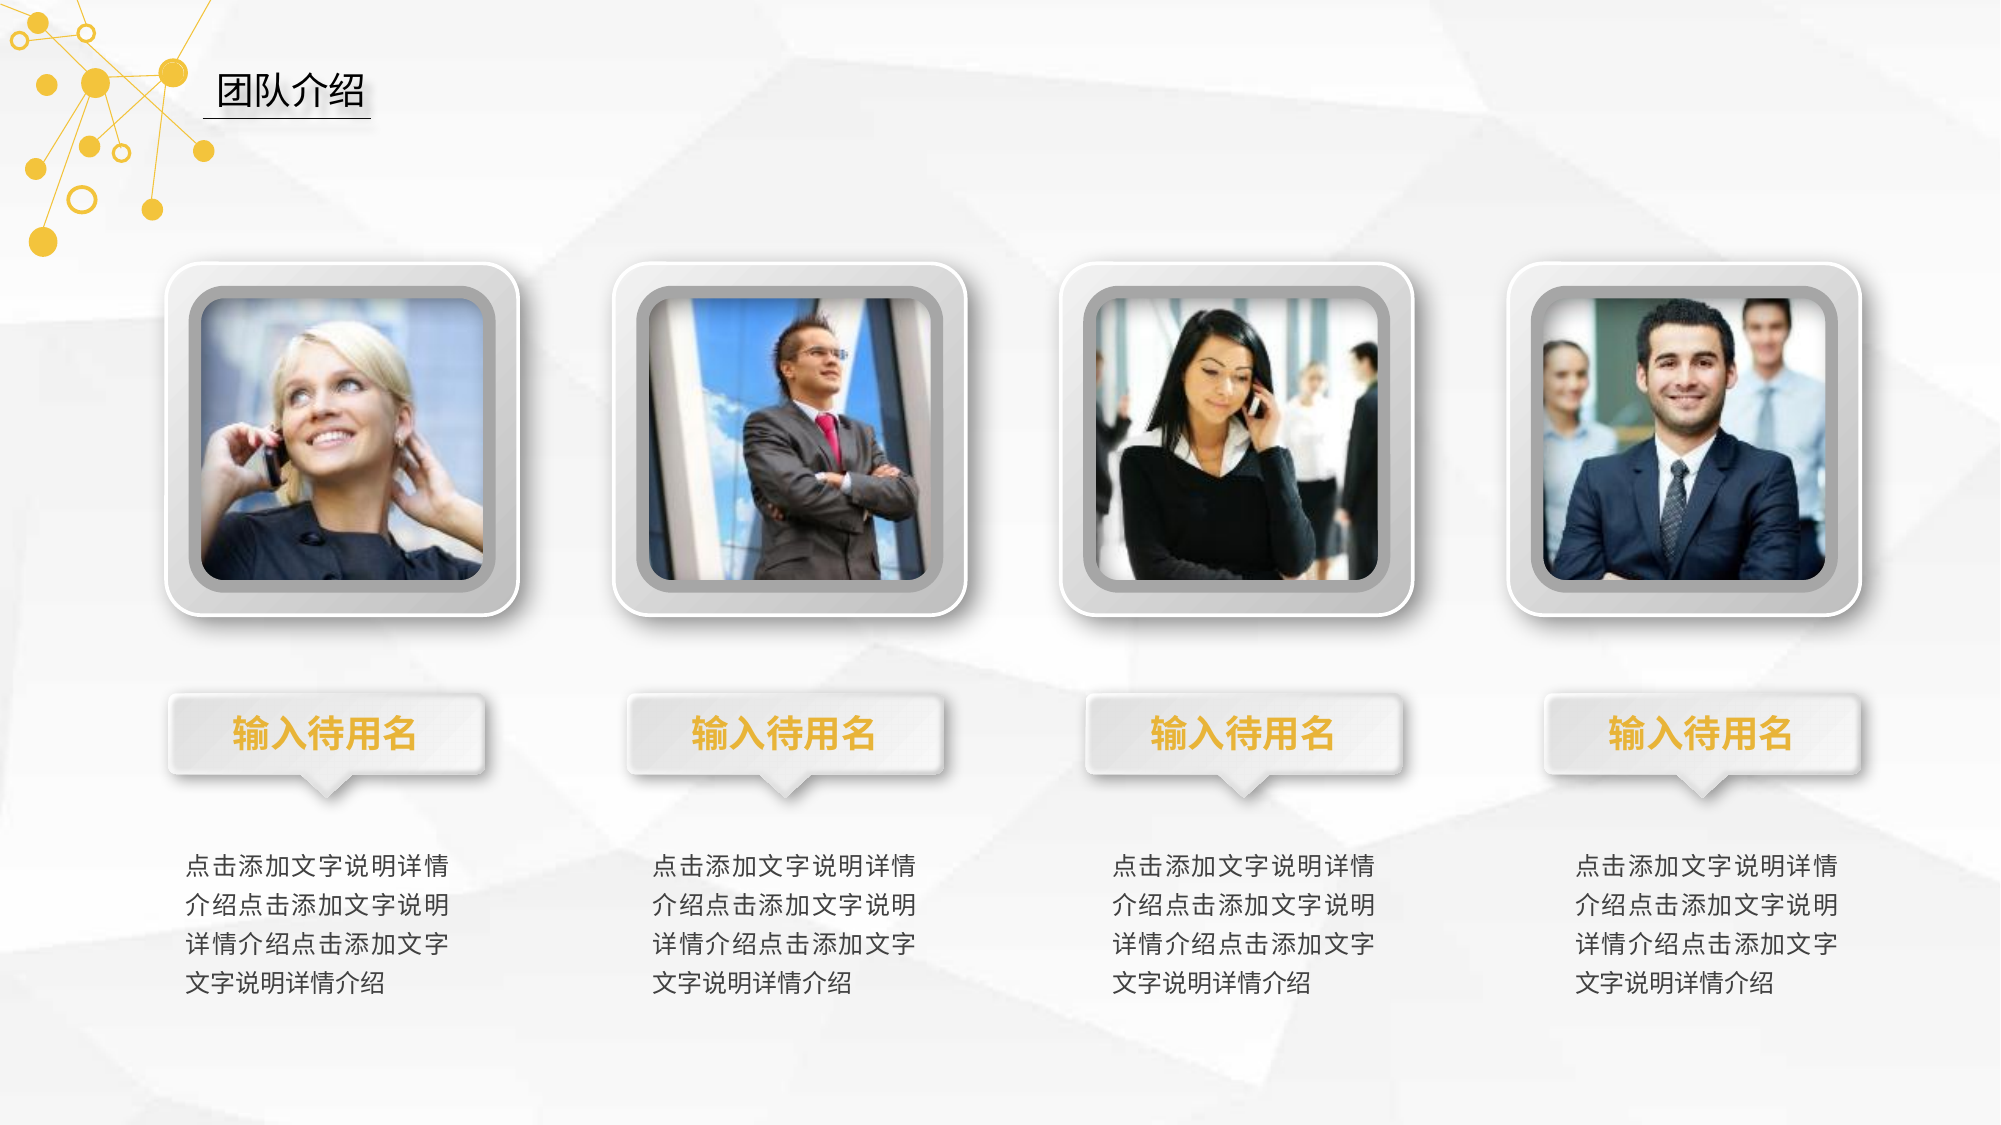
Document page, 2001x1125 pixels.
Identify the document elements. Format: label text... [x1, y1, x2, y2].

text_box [0, 0, 216, 256]
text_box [166, 263, 519, 616]
text_box 点击添加文字说明详情介绍点击添加文字说明详情介绍点击添加文字文字说明详情介绍 [170, 834, 465, 1005]
text_box 点击添加文字说明详情介绍点击添加文字说明详情介绍点击添加文字文字说明详情介绍 [1097, 834, 1391, 1005]
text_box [1085, 693, 1403, 798]
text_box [626, 693, 944, 798]
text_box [613, 263, 966, 616]
picture [0, 0, 2001, 1125]
text_box 点击添加文字说明详情介绍点击添加文字说明详情介绍点击添加文字文字说明详情介绍 [1560, 834, 1854, 1005]
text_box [1544, 693, 1861, 798]
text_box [1060, 263, 1415, 616]
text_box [1508, 263, 1862, 616]
text_box 团队介绍 [216, 59, 382, 120]
text_box 点击添加文字说明详情介绍点击添加文字说明详情介绍点击添加文字文字说明详情介绍 [638, 834, 932, 1005]
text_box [168, 693, 485, 798]
